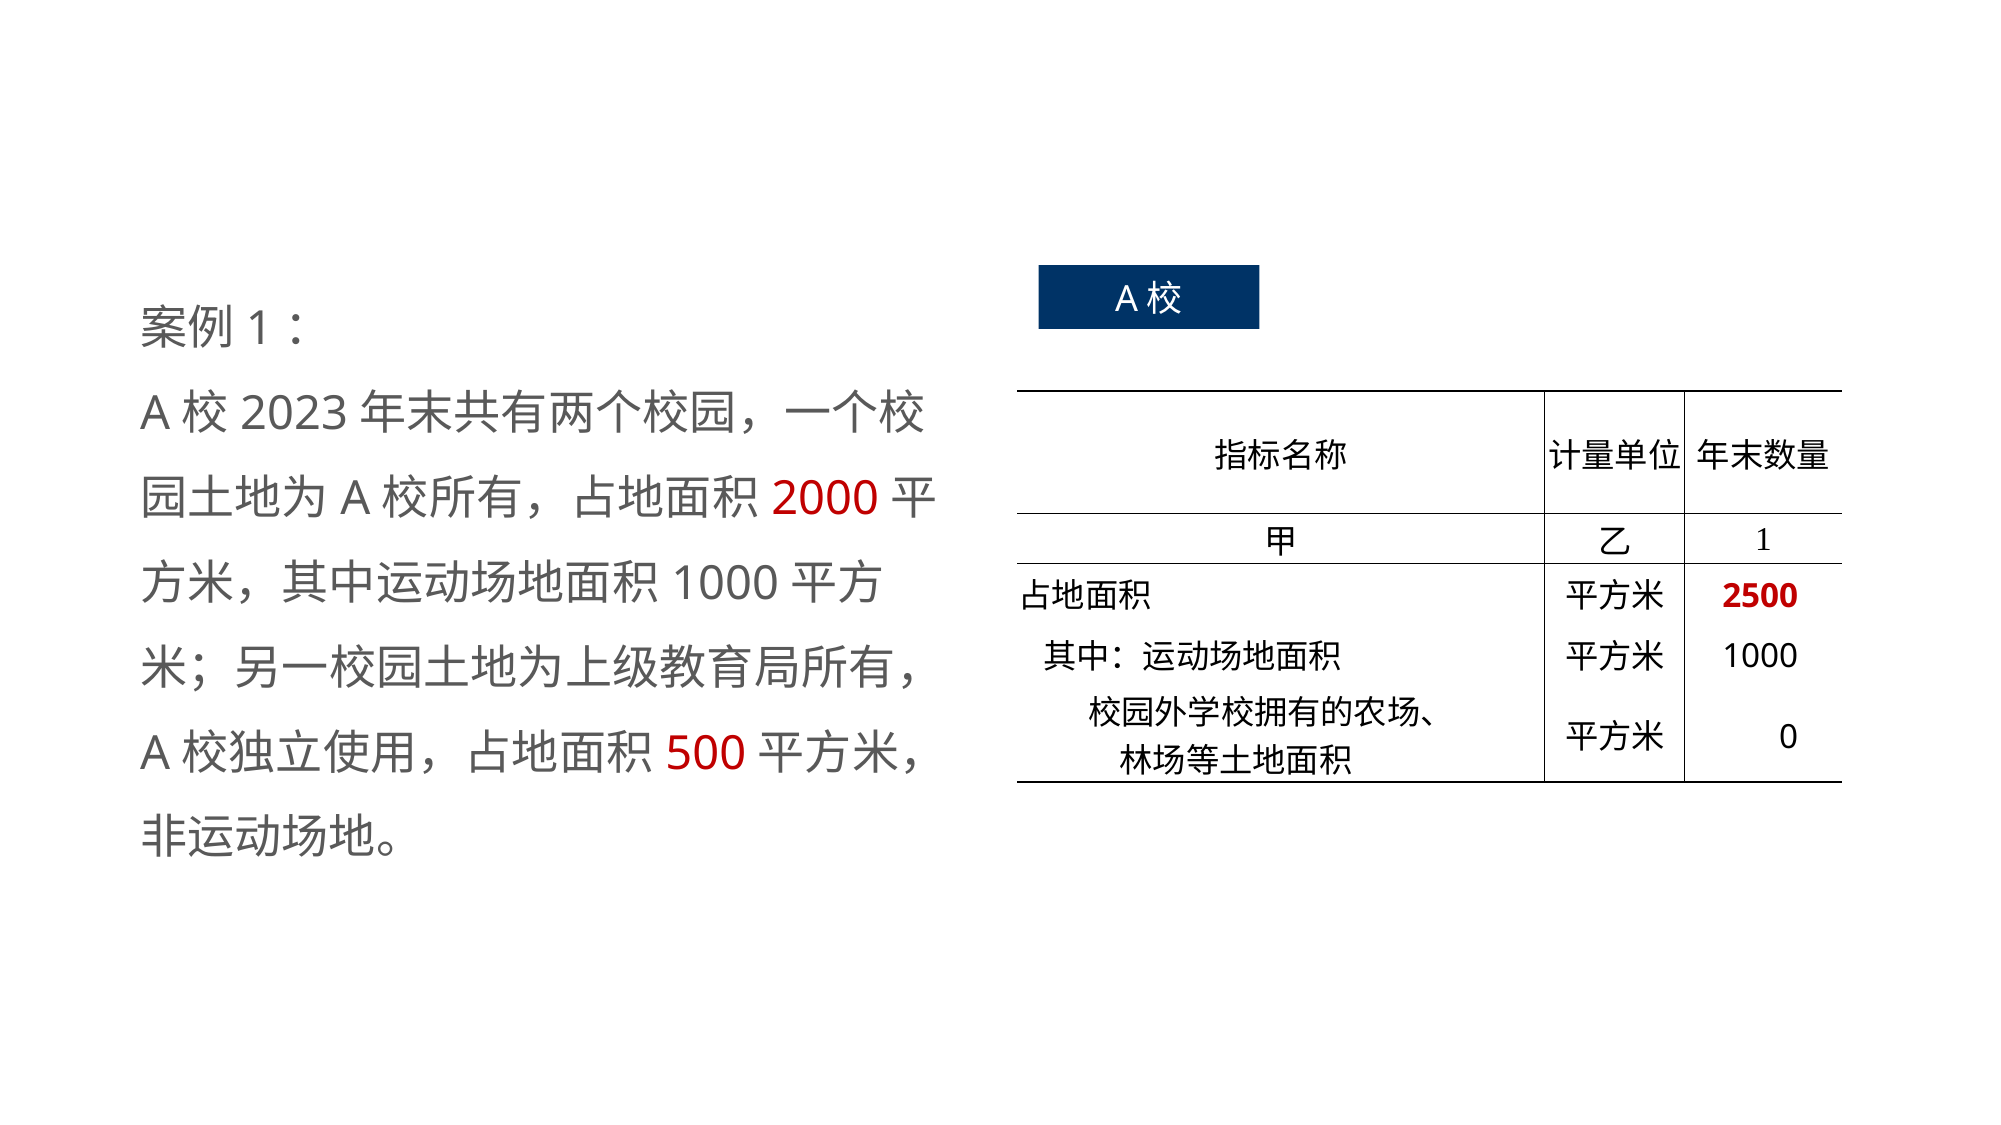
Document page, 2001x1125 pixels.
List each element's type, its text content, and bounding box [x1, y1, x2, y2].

table_cell 平方米 [1545, 684, 1684, 781]
table_cell 校园外学校拥有的农场、 ffffffff林场等土地面积 [1017, 684, 1544, 781]
table_header 指标名称 [1017, 392, 1544, 513]
table_cell 0 [1685, 684, 1842, 781]
table_cell 平方米 [1545, 621, 1684, 684]
table_cell 其中：运动场地面积 [1017, 621, 1544, 684]
table_cell 1000 [1685, 621, 1842, 684]
table_header 年末数量 [1685, 392, 1842, 513]
table_cell 占地面积 [1017, 564, 1544, 621]
table_cell 1 [1685, 514, 1842, 563]
table_cell 平方米 [1545, 564, 1684, 621]
table_cell 2500 [1685, 564, 1842, 621]
table_header 计量单位 [1545, 392, 1684, 513]
text_box 案例1： A校2023年末共有两个校园，一个校园土地为A校所有，占地面积2000平方米，其中运动场地面积1000平方米；另一校园土地为上级教育局所有，A校独立使用，占地面积500平方米，非运动场地。 [113, 242, 976, 833]
table_cell 乙 [1545, 514, 1684, 563]
text_box A校 [1038, 265, 1260, 329]
table_cell 甲 [1017, 514, 1544, 563]
